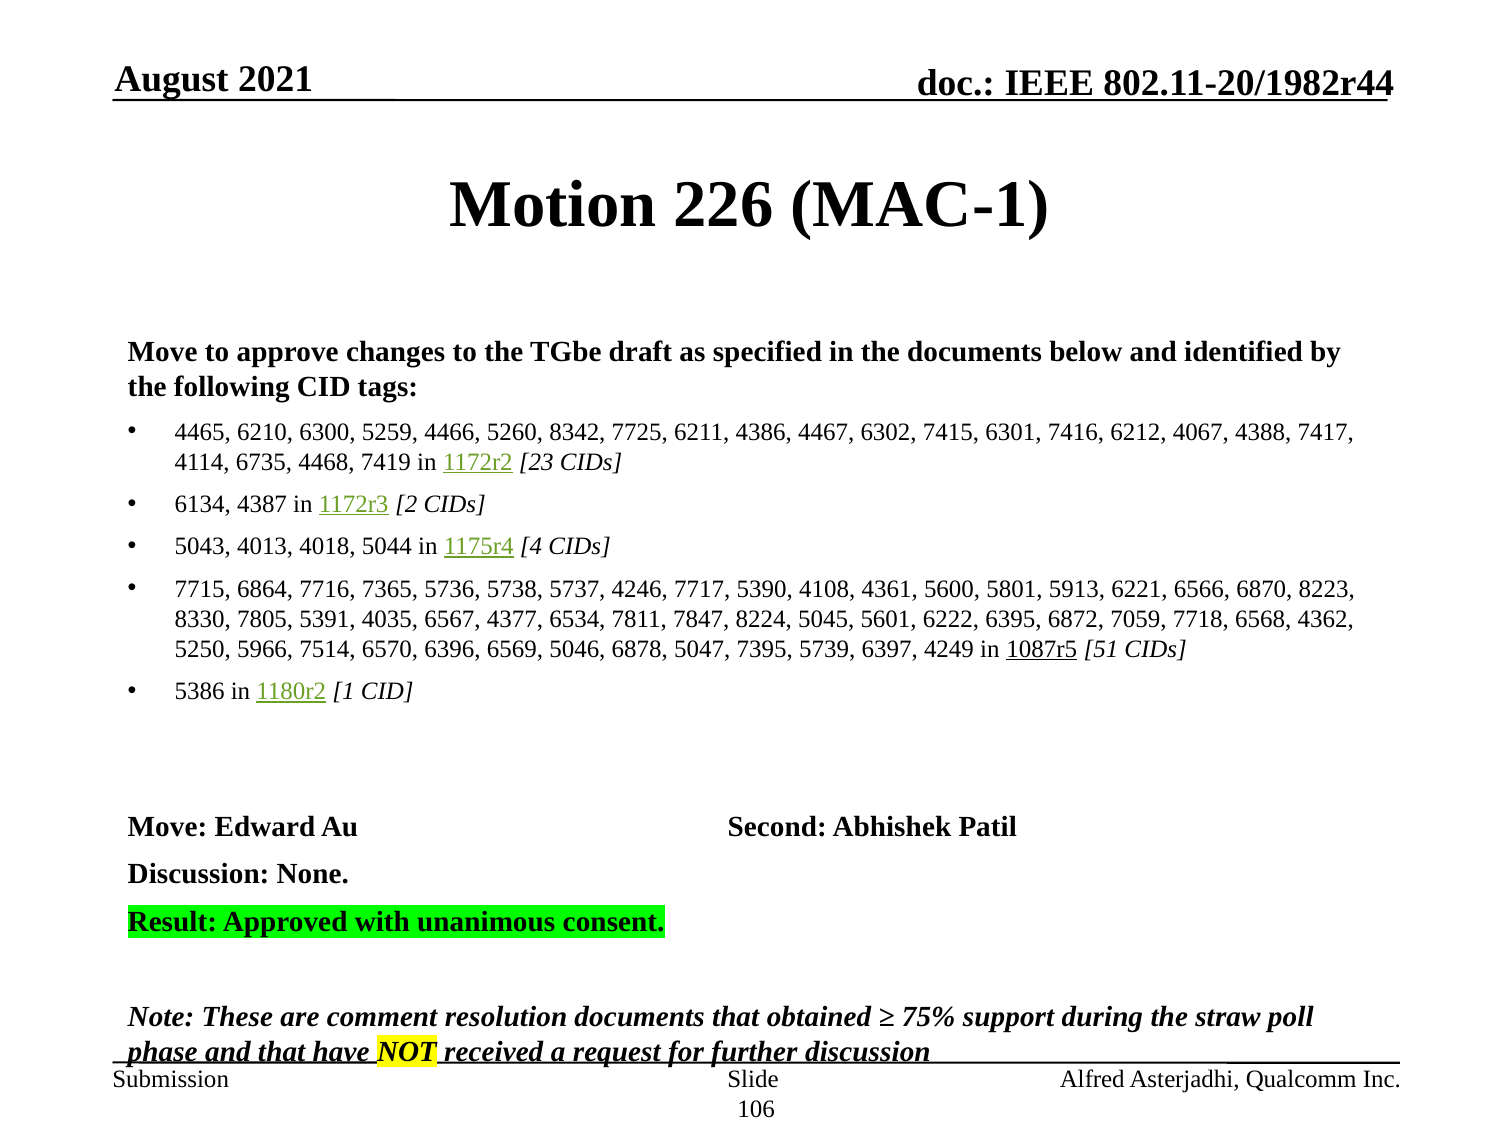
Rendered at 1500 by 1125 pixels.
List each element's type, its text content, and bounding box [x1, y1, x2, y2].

title Motion 226 (MAC-1) [112, 112, 1388, 288]
footer Alfred Asterjadhi, Qualcomm Inc. [878, 1061, 1402, 1093]
list Move to approve changes to the TGbe draft as specified in the documents below and identified by the following CID tags: 4465, 6210, 6300, 5259, 4466, 5260, 8342, 7725, 6211, 4386, 4467, 6302, 7415, 6301, 7416, 6212, 4067, 4388, 7417, 4114, 6735, 4468, 7419 in 1172r2 [23 CIDs] 6134, 4387 in 1172r3 [2 CIDs] 5043, 4013, 4018, 5044 in 1175r4 [4 CIDs] 7715, 6864, 7716, 7365, 5736, 5738, 5737, 4246, 7717, 5390, 4108, 4361, 5600, 5801, 5913, 6221, 6566, 6870, 8223, 8330, 7805, 5391, 4035, 6567, 4377, 6534, 7811, 7847, 8224, 5045, 5601, 6222, 6395, 6872, 7059, 7718, 6568, 4362, 5250, 5966, 7514, 6570, 6396, 6569, 5046, 6878, 5047, 7395, 5739, 6397, 4249 in 1087r5 [51 CIDs] 5386 in 1180r2 [1 CID] Move: Edward Au Second: Abhishek Patil Discussion: None. Result: Approved with unanimous consent. Note: These are comment resolution documents that obtained ≥ 75% support during the straw poll phase and that have NOT received a request for further discussion [112, 324, 1388, 1063]
slide_number Slide 106 [712, 1061, 800, 1123]
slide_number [114, 54, 423, 100]
